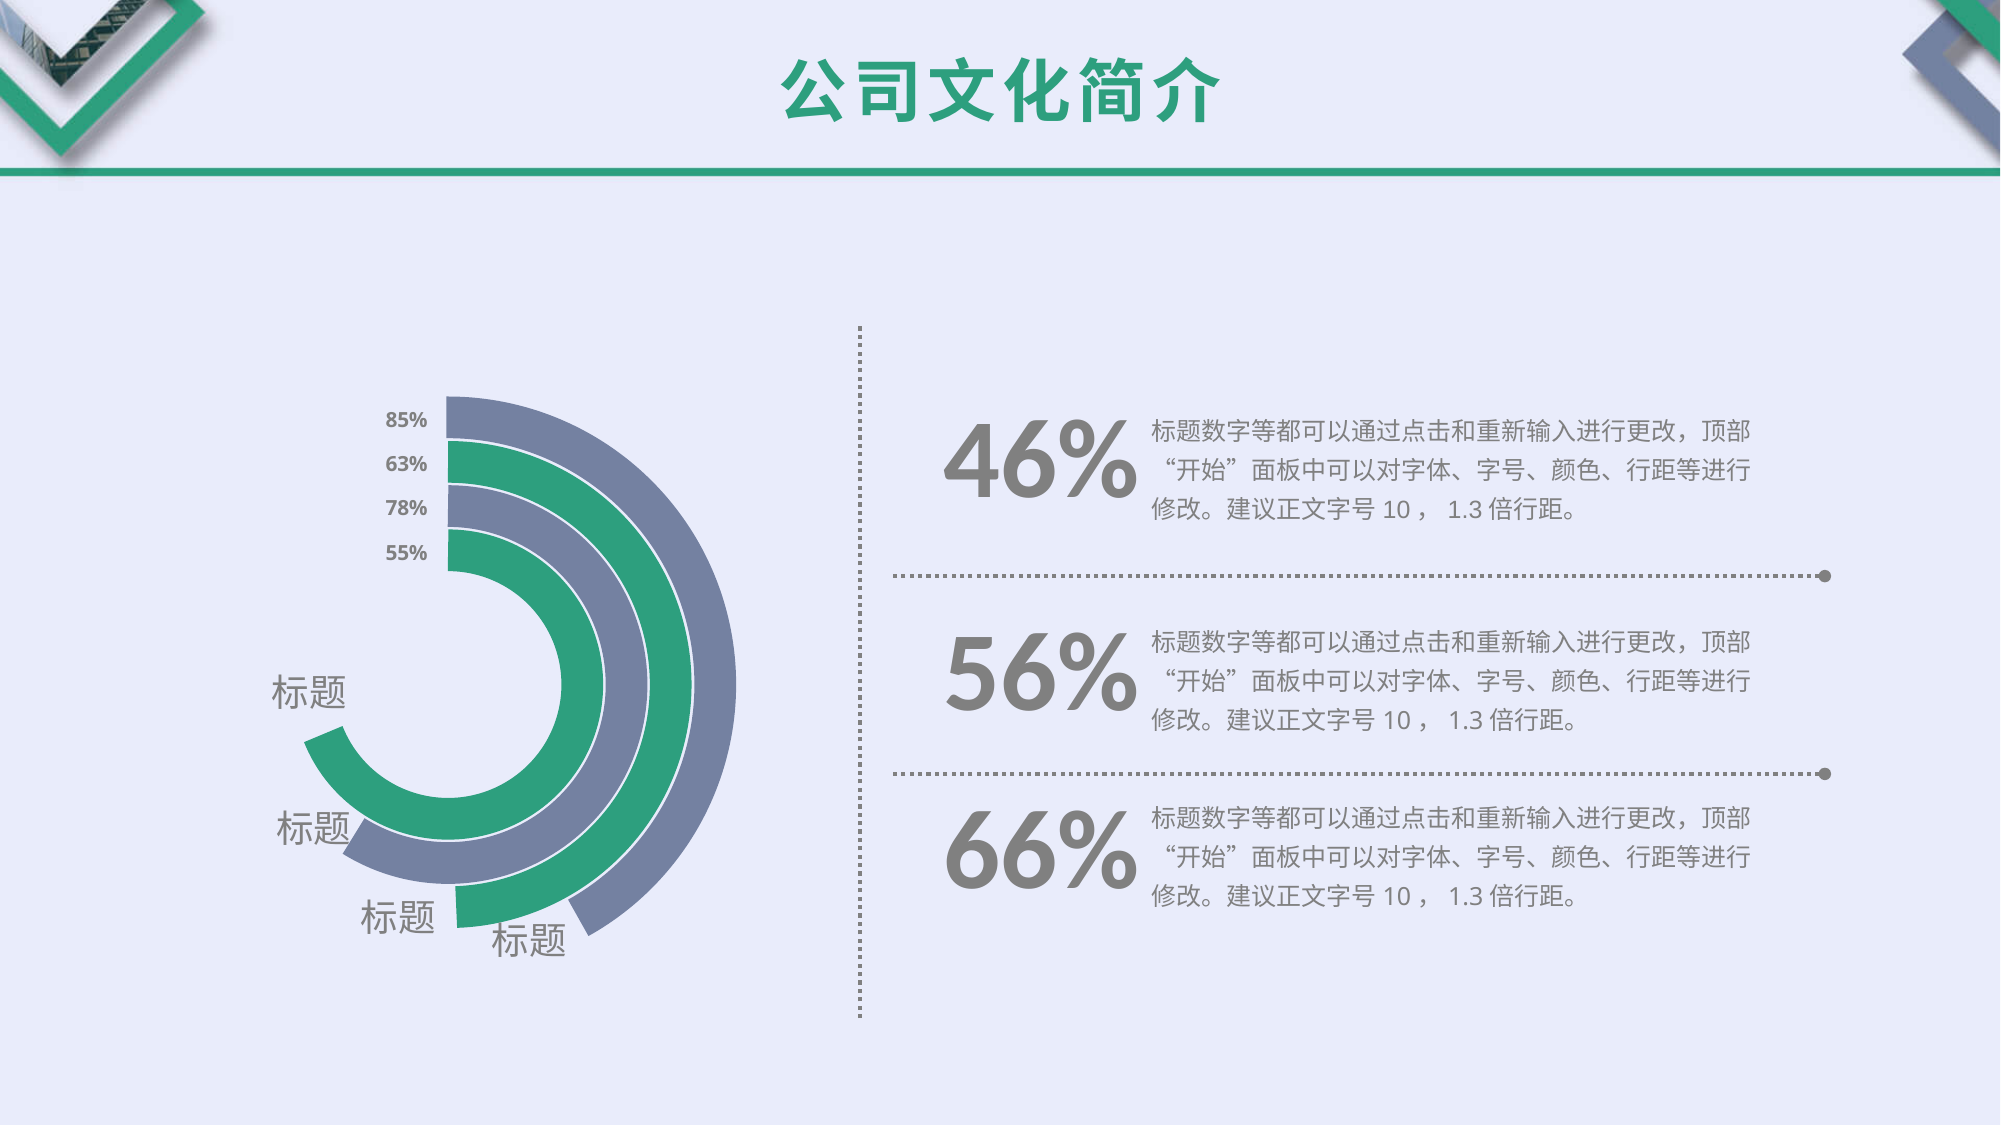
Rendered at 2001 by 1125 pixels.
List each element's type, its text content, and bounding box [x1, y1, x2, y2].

text_box 公司文化简介 [732, 47, 1267, 130]
text_box 标题 [261, 797, 367, 858]
text_box 标题 [256, 662, 362, 722]
text_box 标题 [345, 886, 451, 947]
text_box 85% [370, 399, 443, 439]
text_box [322, 549, 583, 820]
text_box 55% [370, 531, 443, 572]
text_box [446, 416, 716, 917]
picture [0, 0, 2001, 1125]
text_box [448, 461, 672, 908]
text_box 63% [370, 443, 443, 484]
text_box [367, 505, 628, 864]
text_box 标题 [477, 910, 582, 970]
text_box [859, 324, 1825, 1019]
text_box 78% [370, 487, 443, 528]
